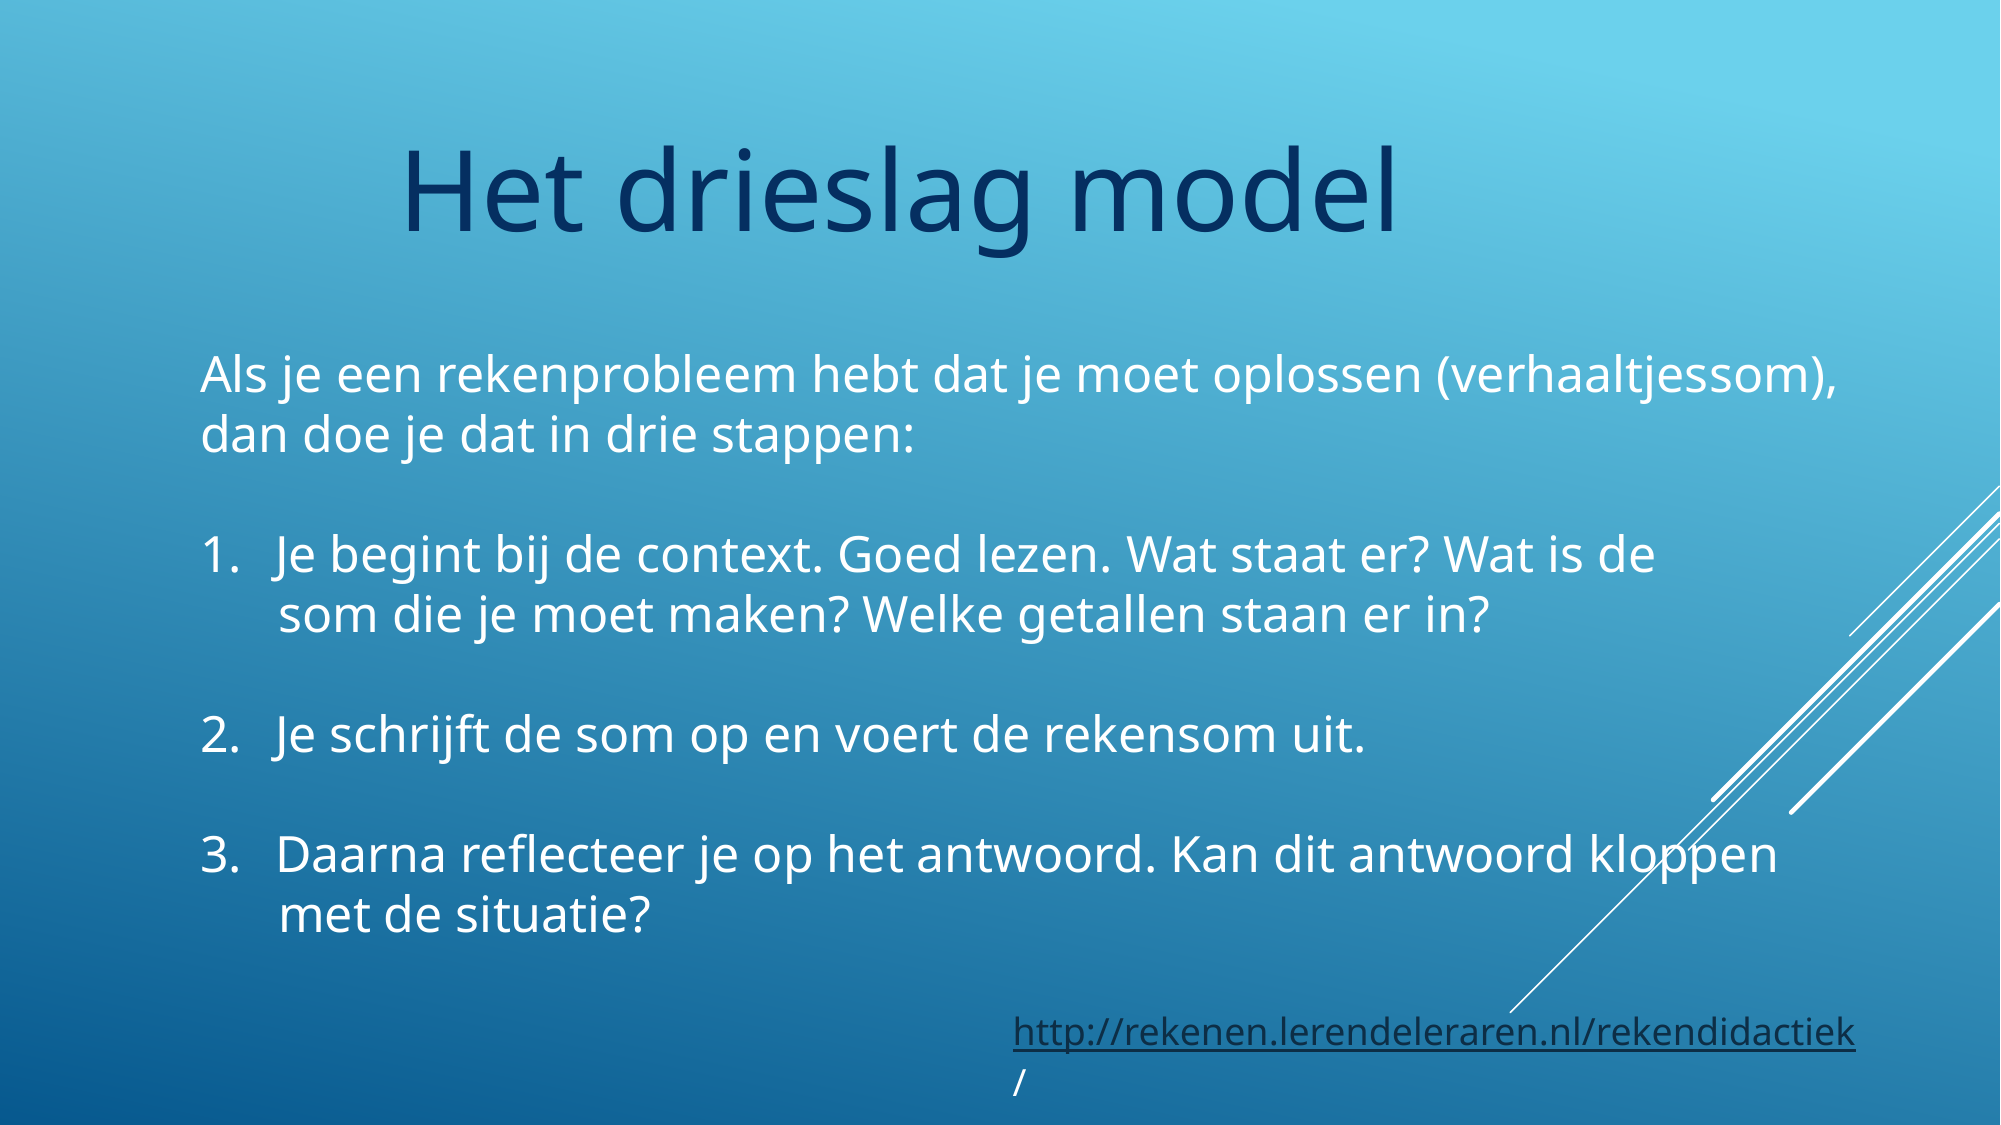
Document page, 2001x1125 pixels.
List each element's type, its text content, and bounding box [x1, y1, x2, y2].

text_box Als je een rekenprobleem hebt dat je moet oplossen (verhaaltjessom), dan doe je dat in drie stappen: Je begint bij de context. Goed lezen. Wat staat er? Wat is de som die je moet maken? Welke getallen staan er in? Je schrijft de som op en voert de rekensom uit. Daarna reflecteer je op het antwoord. Kan dit antwoord kloppen met de situatie? [185, 335, 1868, 950]
text_box http://rekenen.lerendeleraren.nl/rekendidactiek / [998, 956, 2000, 1112]
text_box Het drieslag model [383, 111, 1418, 262]
